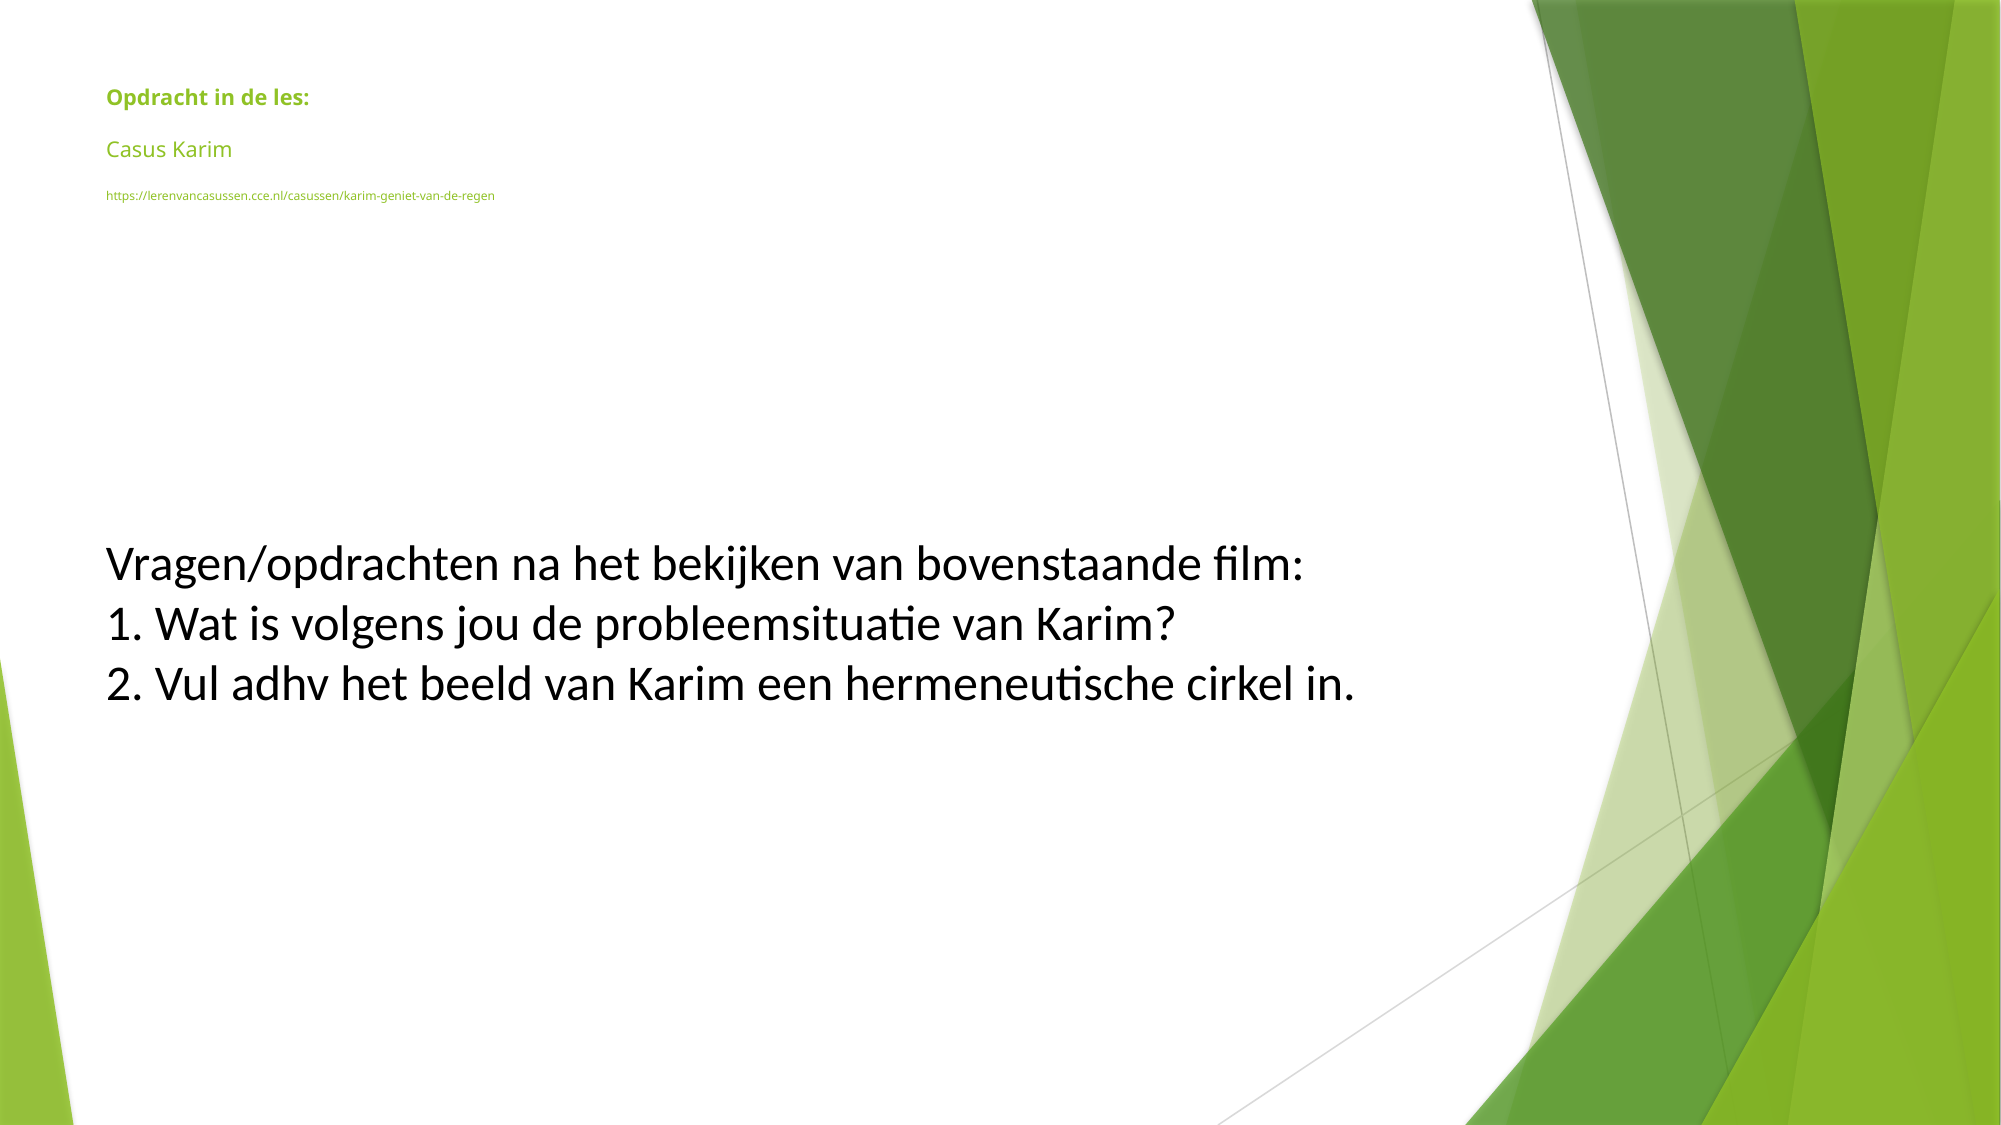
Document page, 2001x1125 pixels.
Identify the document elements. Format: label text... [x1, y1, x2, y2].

text_box Vragen/opdrachten na het bekijken van bovenstaande film: 1. Wat is volgens jou de probleemsituatie van Karim? 2. Vul adhv het beeld van Karim een hermeneutische cirkel in. [91, 523, 1440, 719]
title Opdracht in de les: Casus Karim https://lerenvancasussen.cce.nl/casussen/karim-geniet-van-de-regen [91, 76, 1502, 294]
